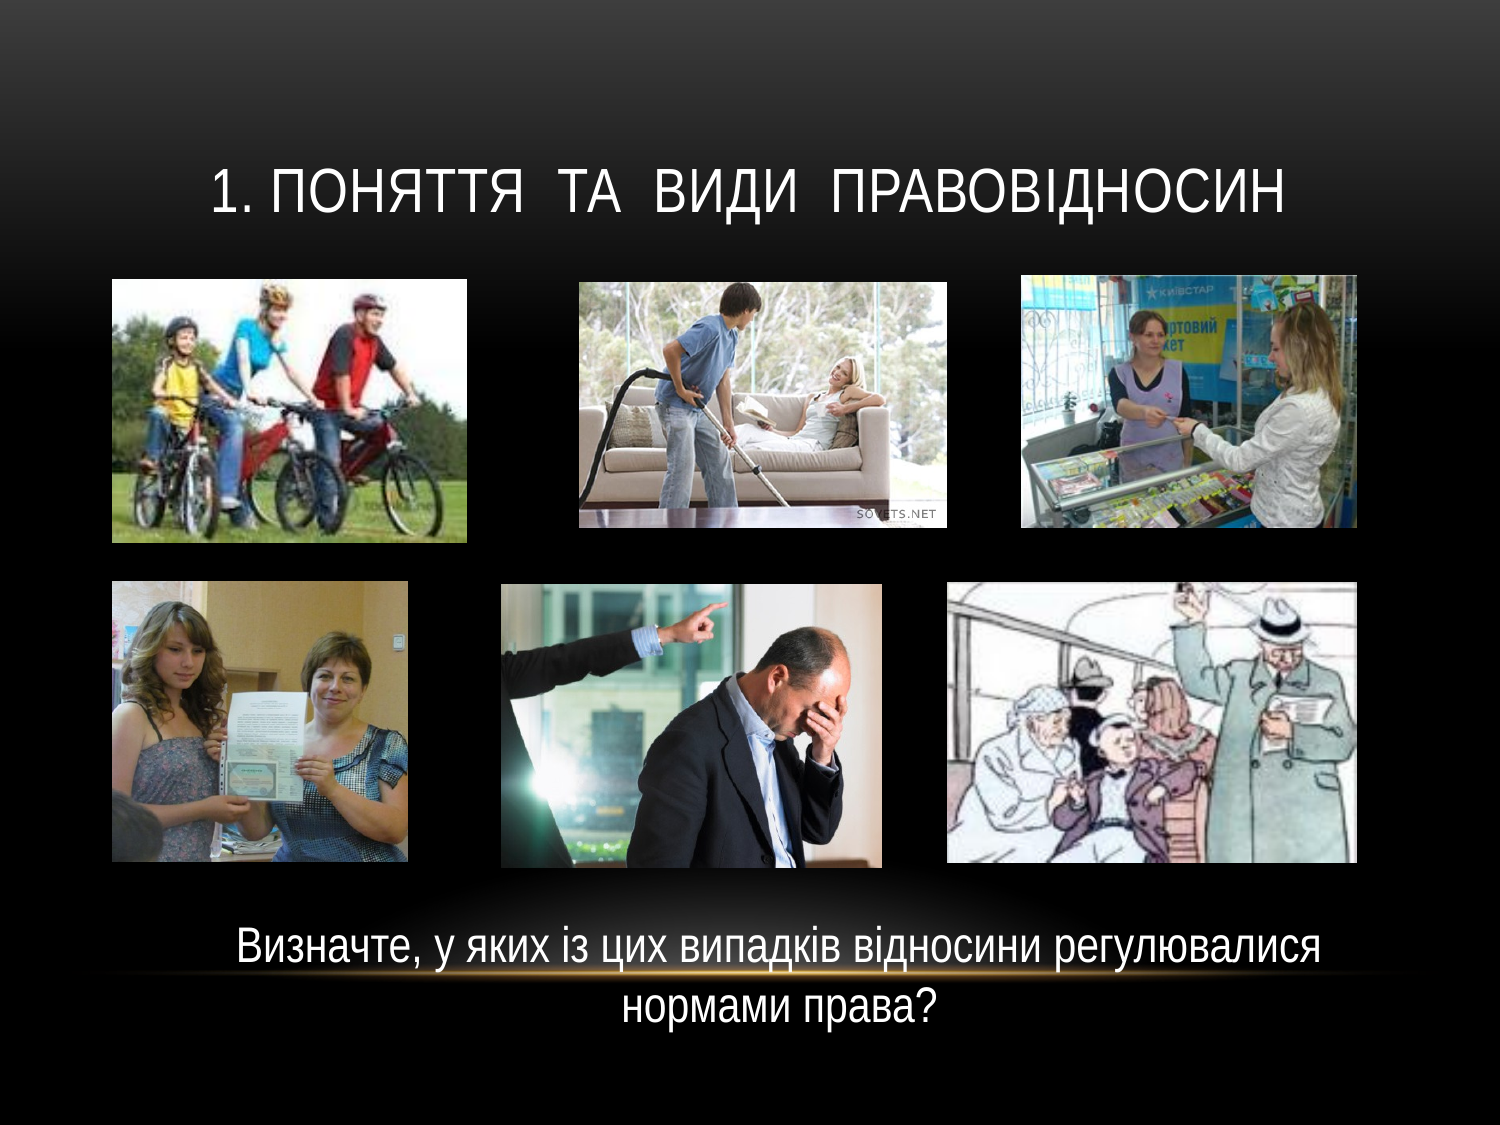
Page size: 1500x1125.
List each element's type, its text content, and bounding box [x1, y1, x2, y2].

text_box Визначте, у яких із цих випадків відносини регулювалися нормами права? [135, 905, 1424, 1040]
title 1. ПОНЯТТЯ ТА ВИДИ ПРАВОВІДНОСИН [99, 45, 1400, 233]
picture [0, 0, 1500, 1125]
